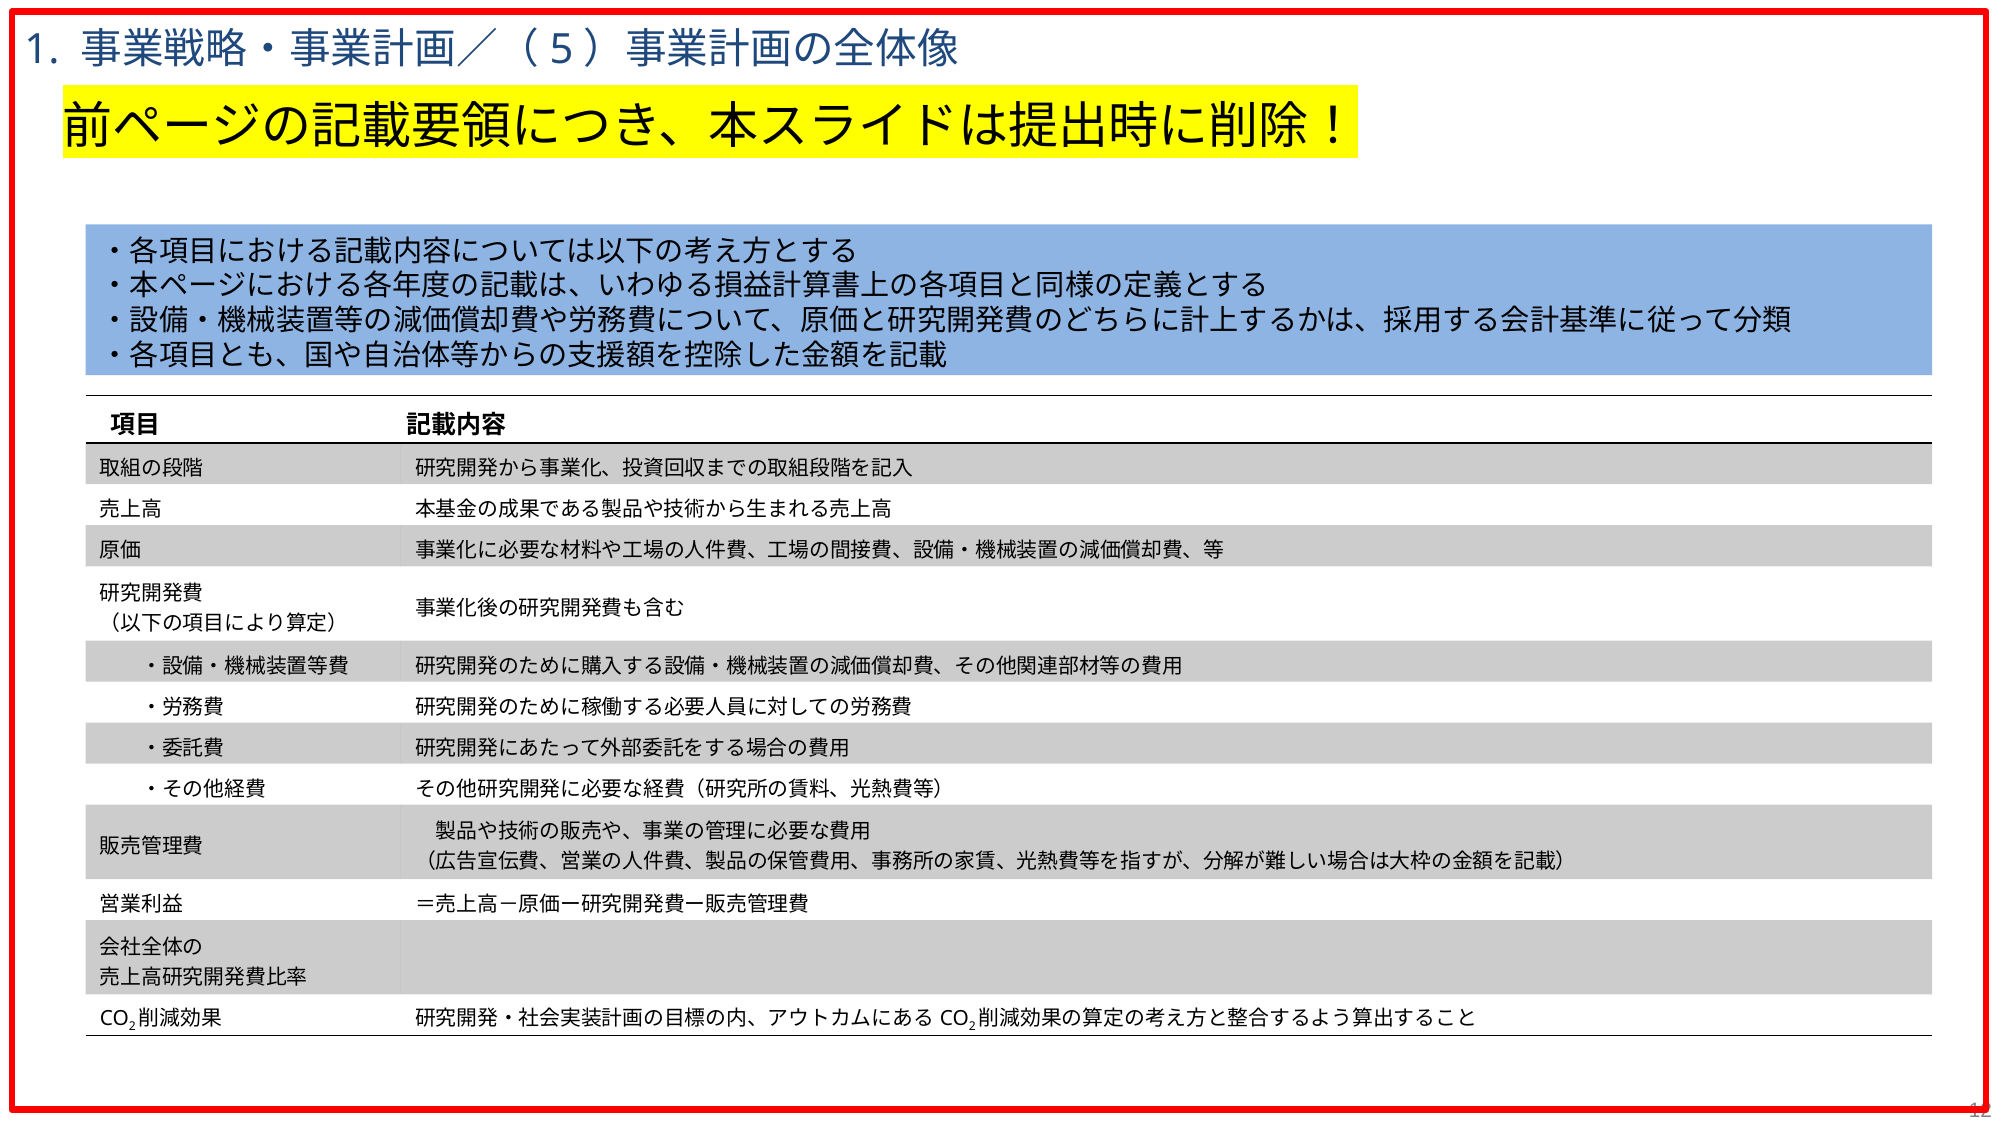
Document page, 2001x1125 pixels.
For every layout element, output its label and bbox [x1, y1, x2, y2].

text_box [11, 11, 1987, 1110]
